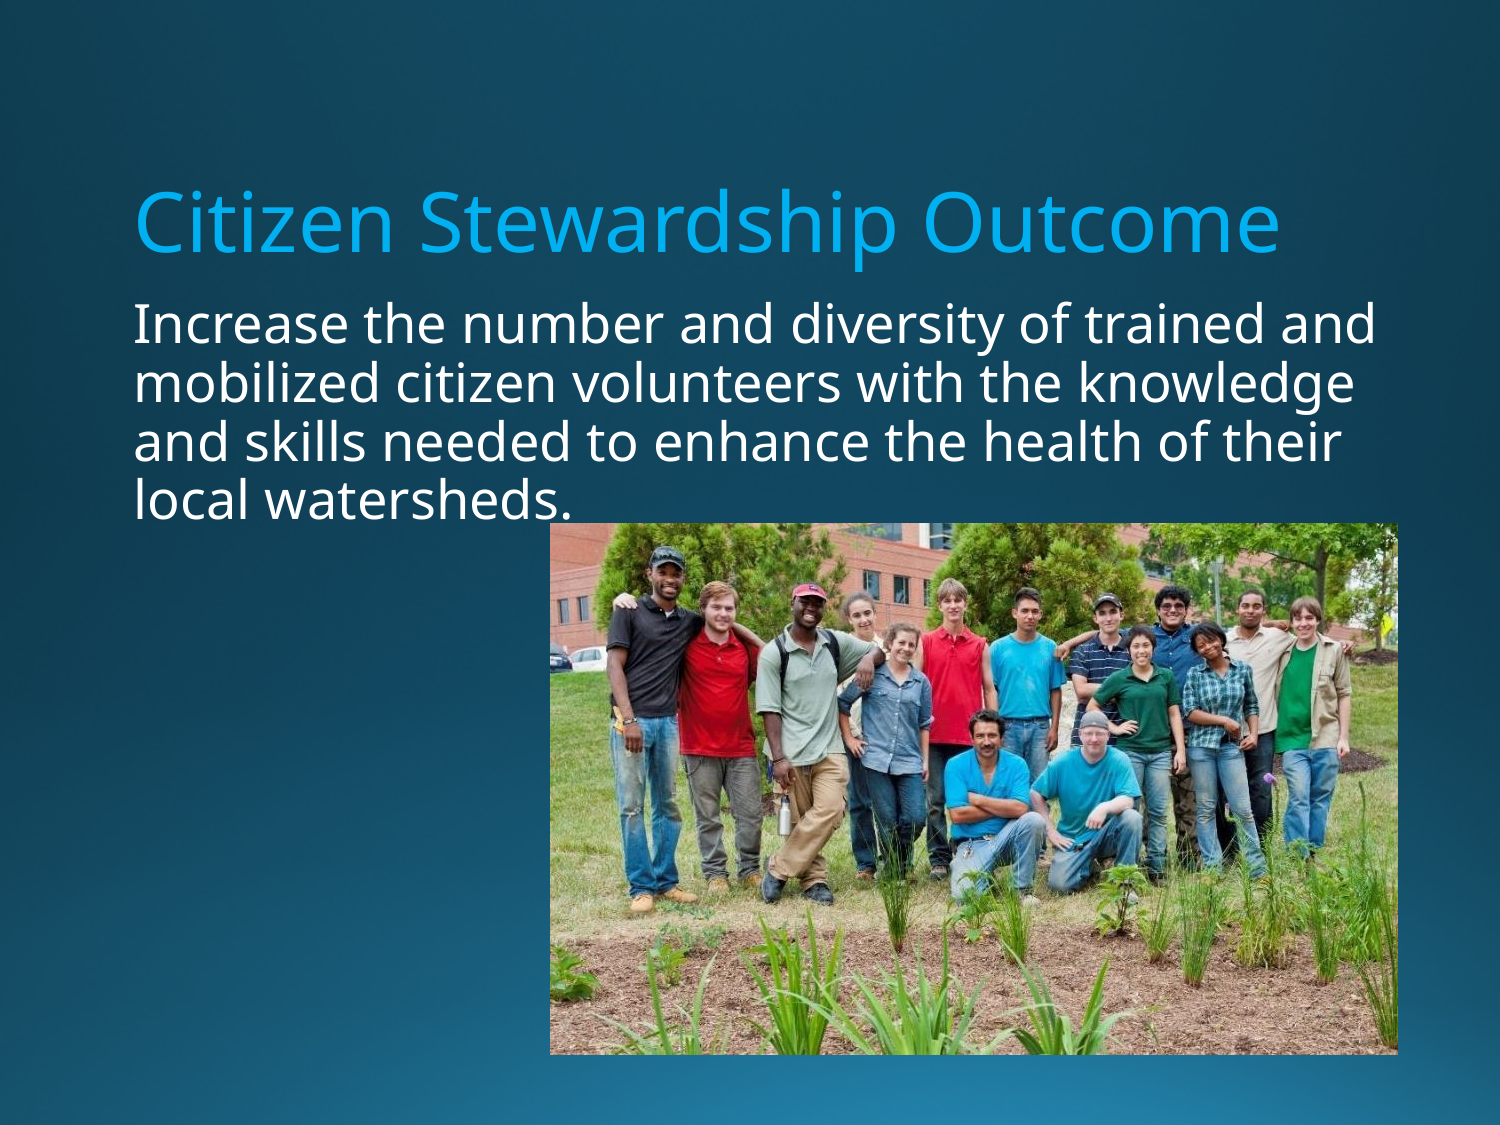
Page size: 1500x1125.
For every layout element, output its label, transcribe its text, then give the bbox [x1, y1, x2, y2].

picture [0, 0, 1500, 1125]
list Increase the number and diversity of trained and mobilized citizen volunteers with the knowledge and skills needed to enhance the health of their local watersheds. [118, 289, 1428, 1004]
title Citizen Stewardship Outcome [118, 116, 1413, 289]
